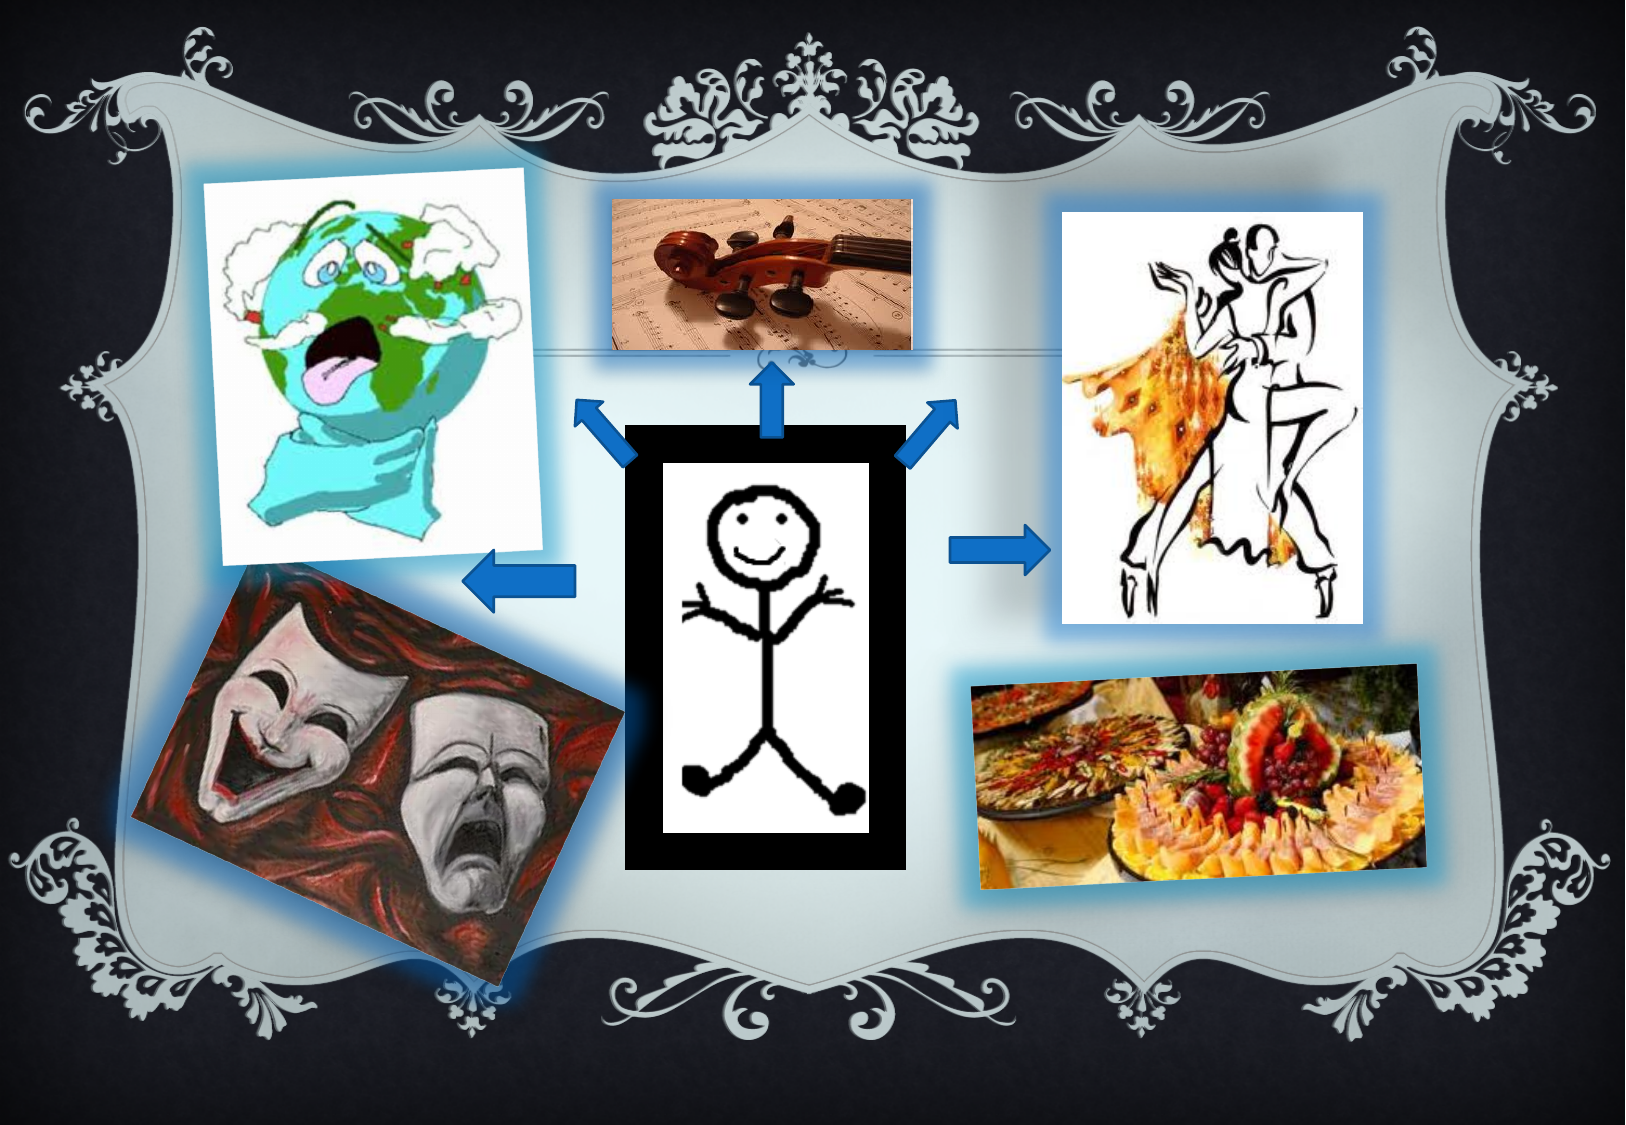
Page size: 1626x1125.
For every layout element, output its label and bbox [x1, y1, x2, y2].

text_box [573, 398, 639, 469]
text_box [461, 564, 577, 610]
text_box [894, 398, 959, 470]
picture [0, 0, 1625, 1125]
text_box [748, 381, 795, 439]
text_box [948, 523, 1051, 577]
